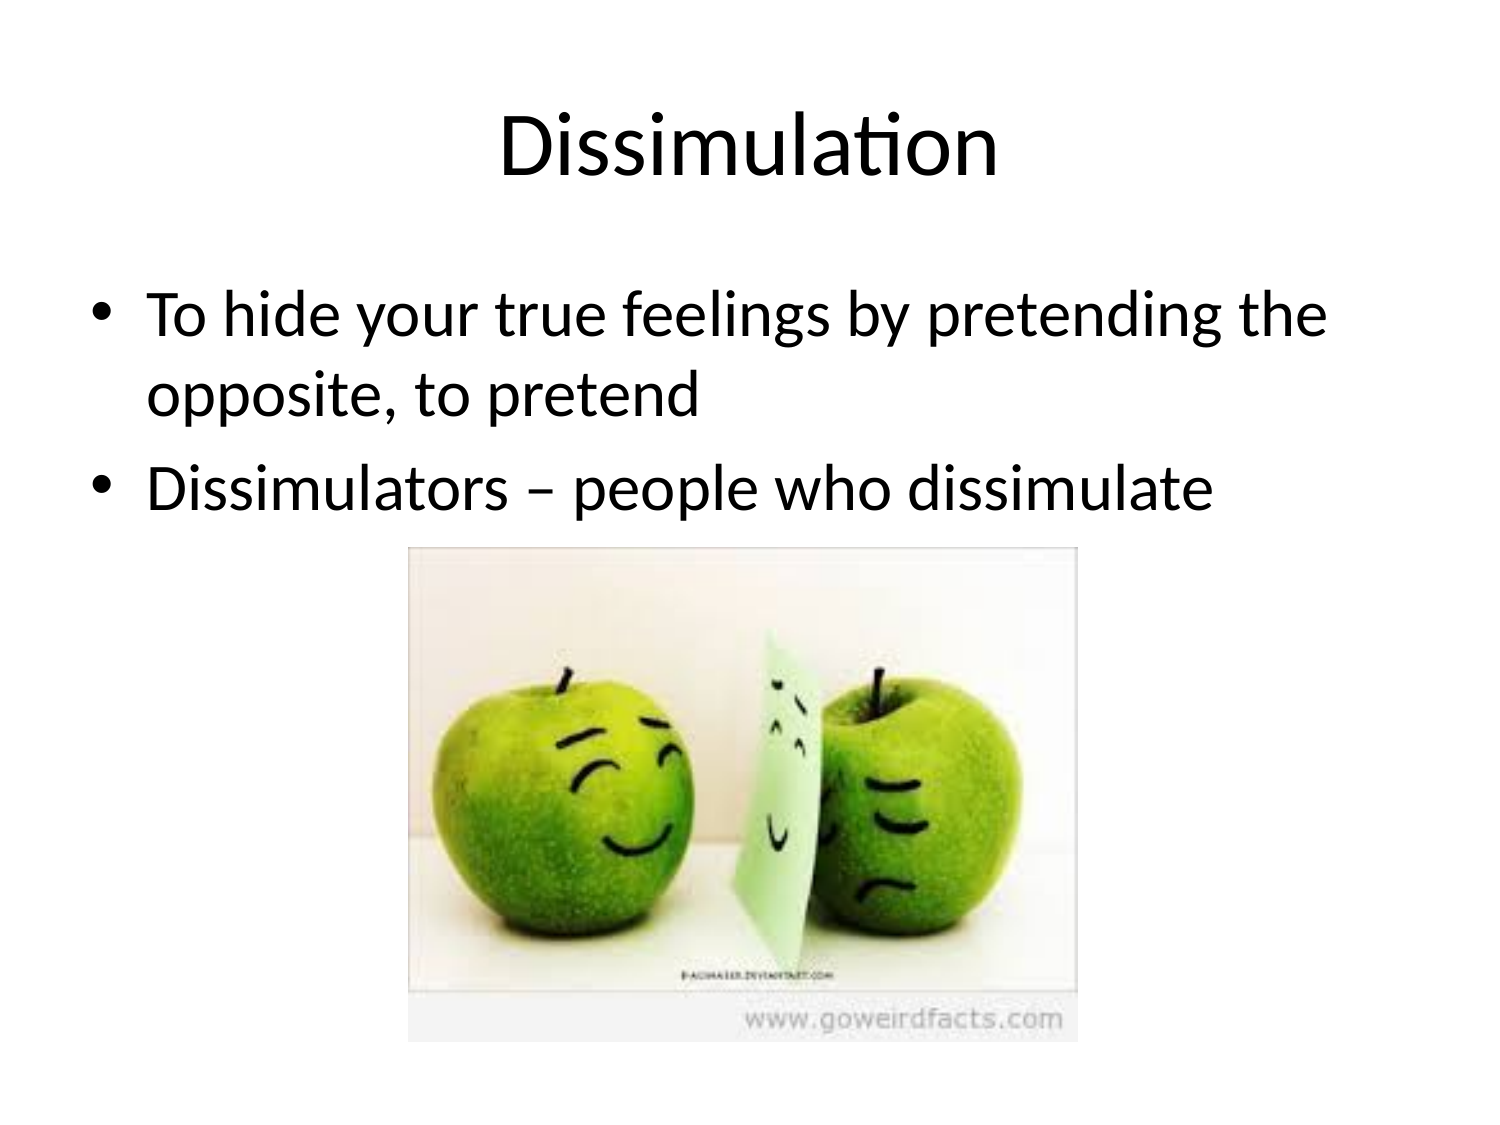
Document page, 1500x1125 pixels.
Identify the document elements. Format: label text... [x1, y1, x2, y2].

list To hide your true feelings by pretending the opposite, to pretend Dissimulators – people who dissimulate [75, 262, 1425, 1005]
picture [408, 547, 1078, 1042]
title Dissimulation [75, 45, 1425, 233]
